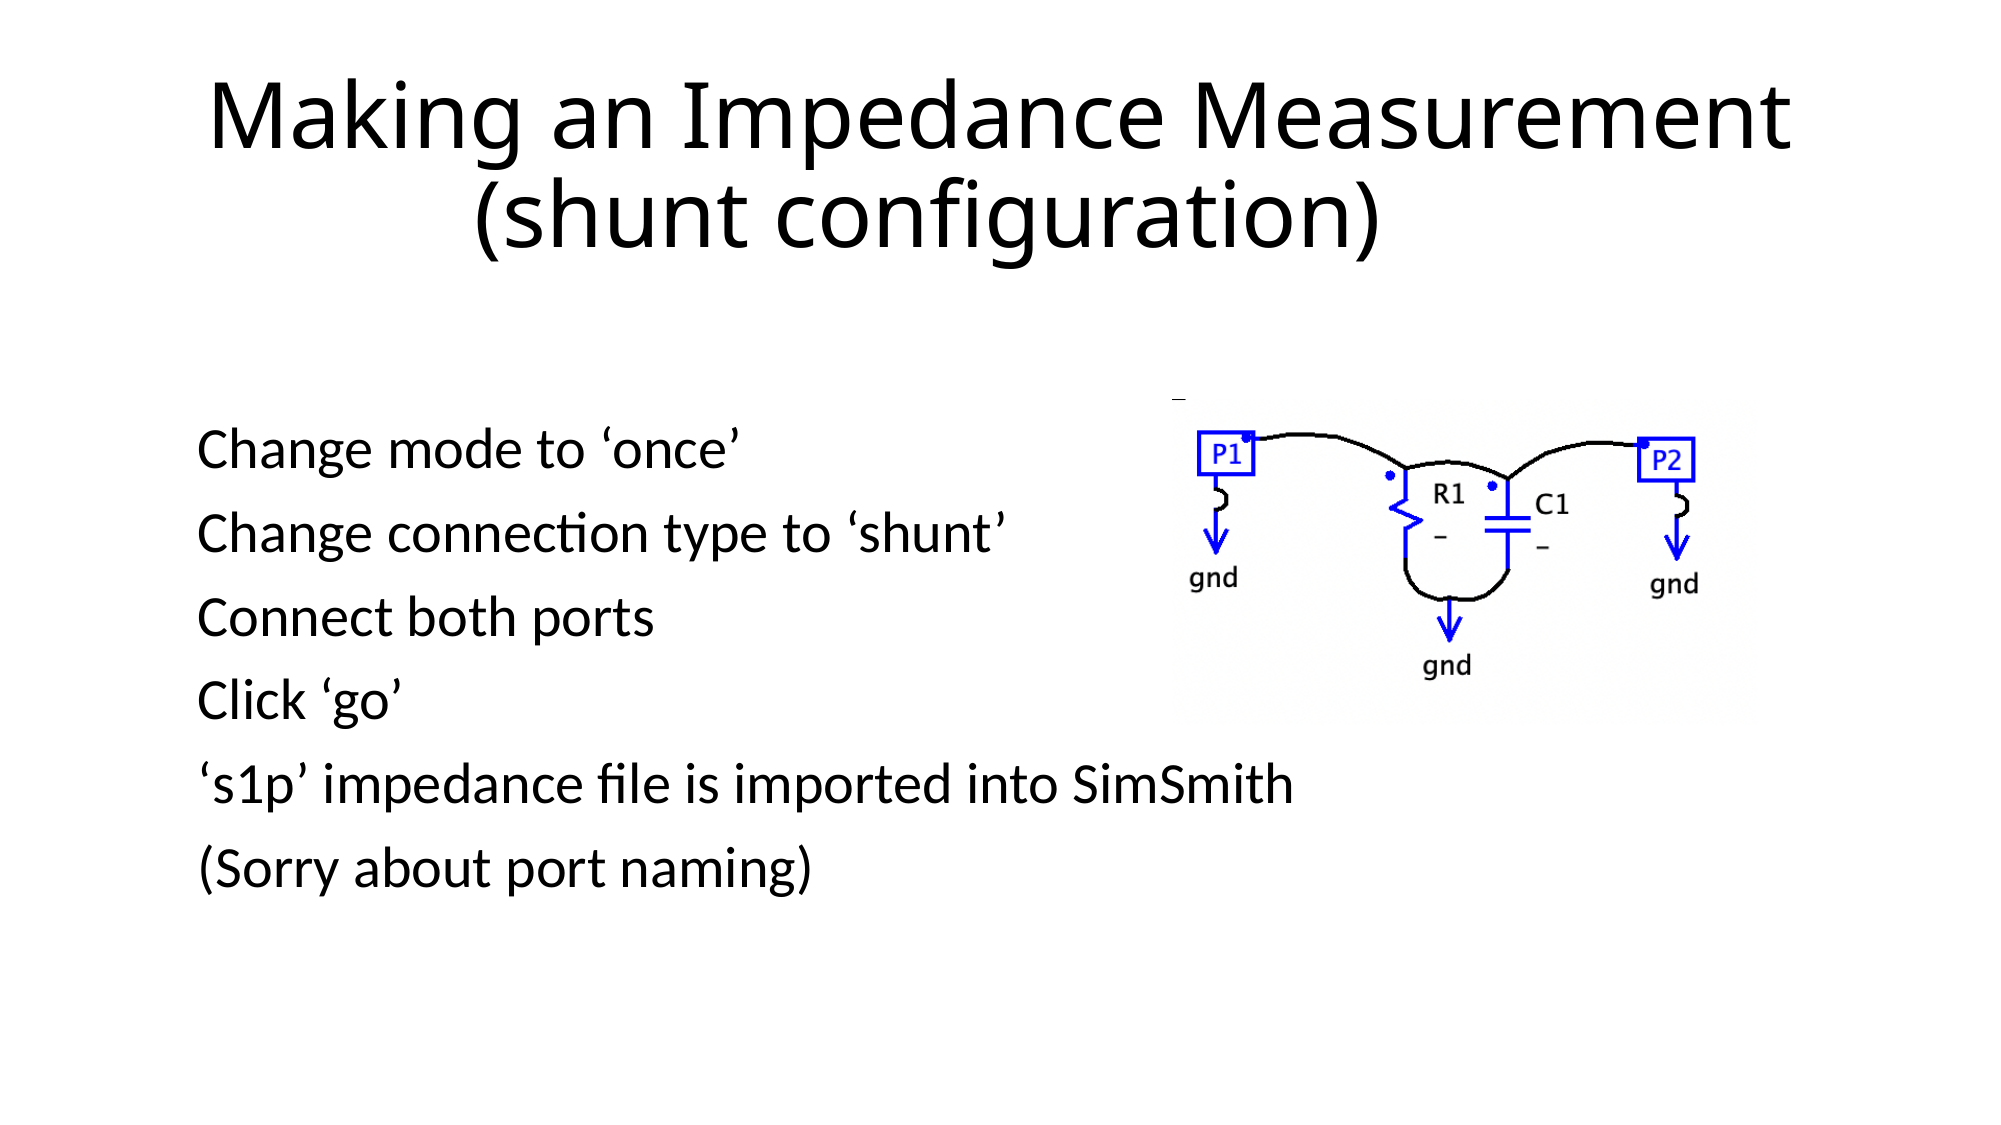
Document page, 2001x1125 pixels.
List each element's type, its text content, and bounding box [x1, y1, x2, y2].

list Change mode to ‘once’ Change connection type to ‘shunt’ Connect both ports Click ‘go’ ‘s1p’ impedance file is imported into SimSmith (Sorry about port naming) [182, 410, 1333, 1110]
picture [1172, 399, 1758, 725]
title Making an Impedance Measurement (shunt configuration) [137, 59, 1863, 278]
